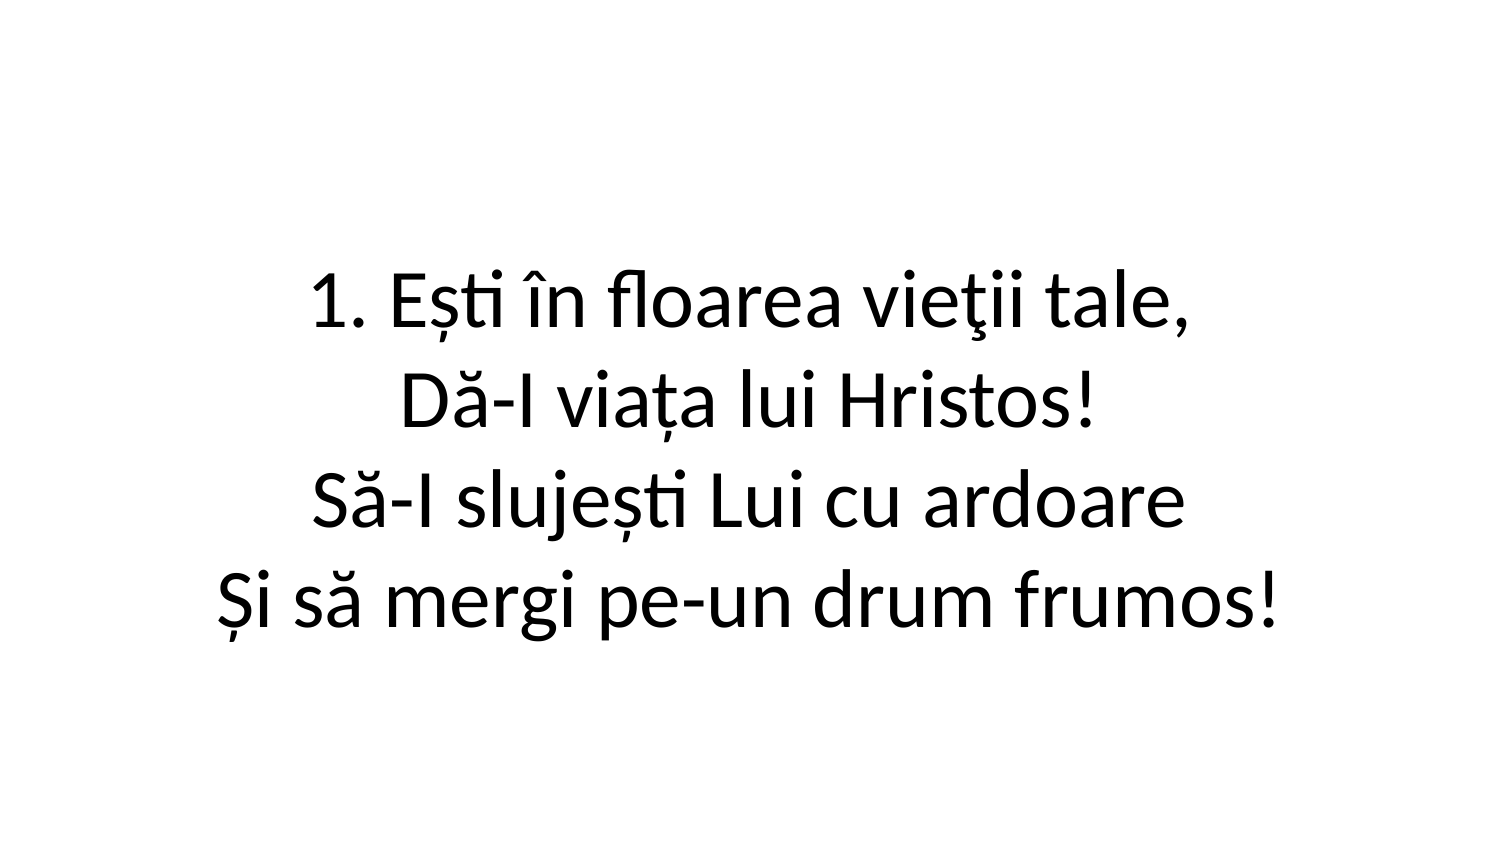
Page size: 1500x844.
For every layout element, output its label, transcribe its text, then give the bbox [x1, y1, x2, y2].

text_box 1. Ești în floarea vieţii tale, Dă-I viața lui Hristos! Să-I slujești Lui cu ardoare Și să mergi pe-un drum frumos! [201, 192, 1299, 652]
